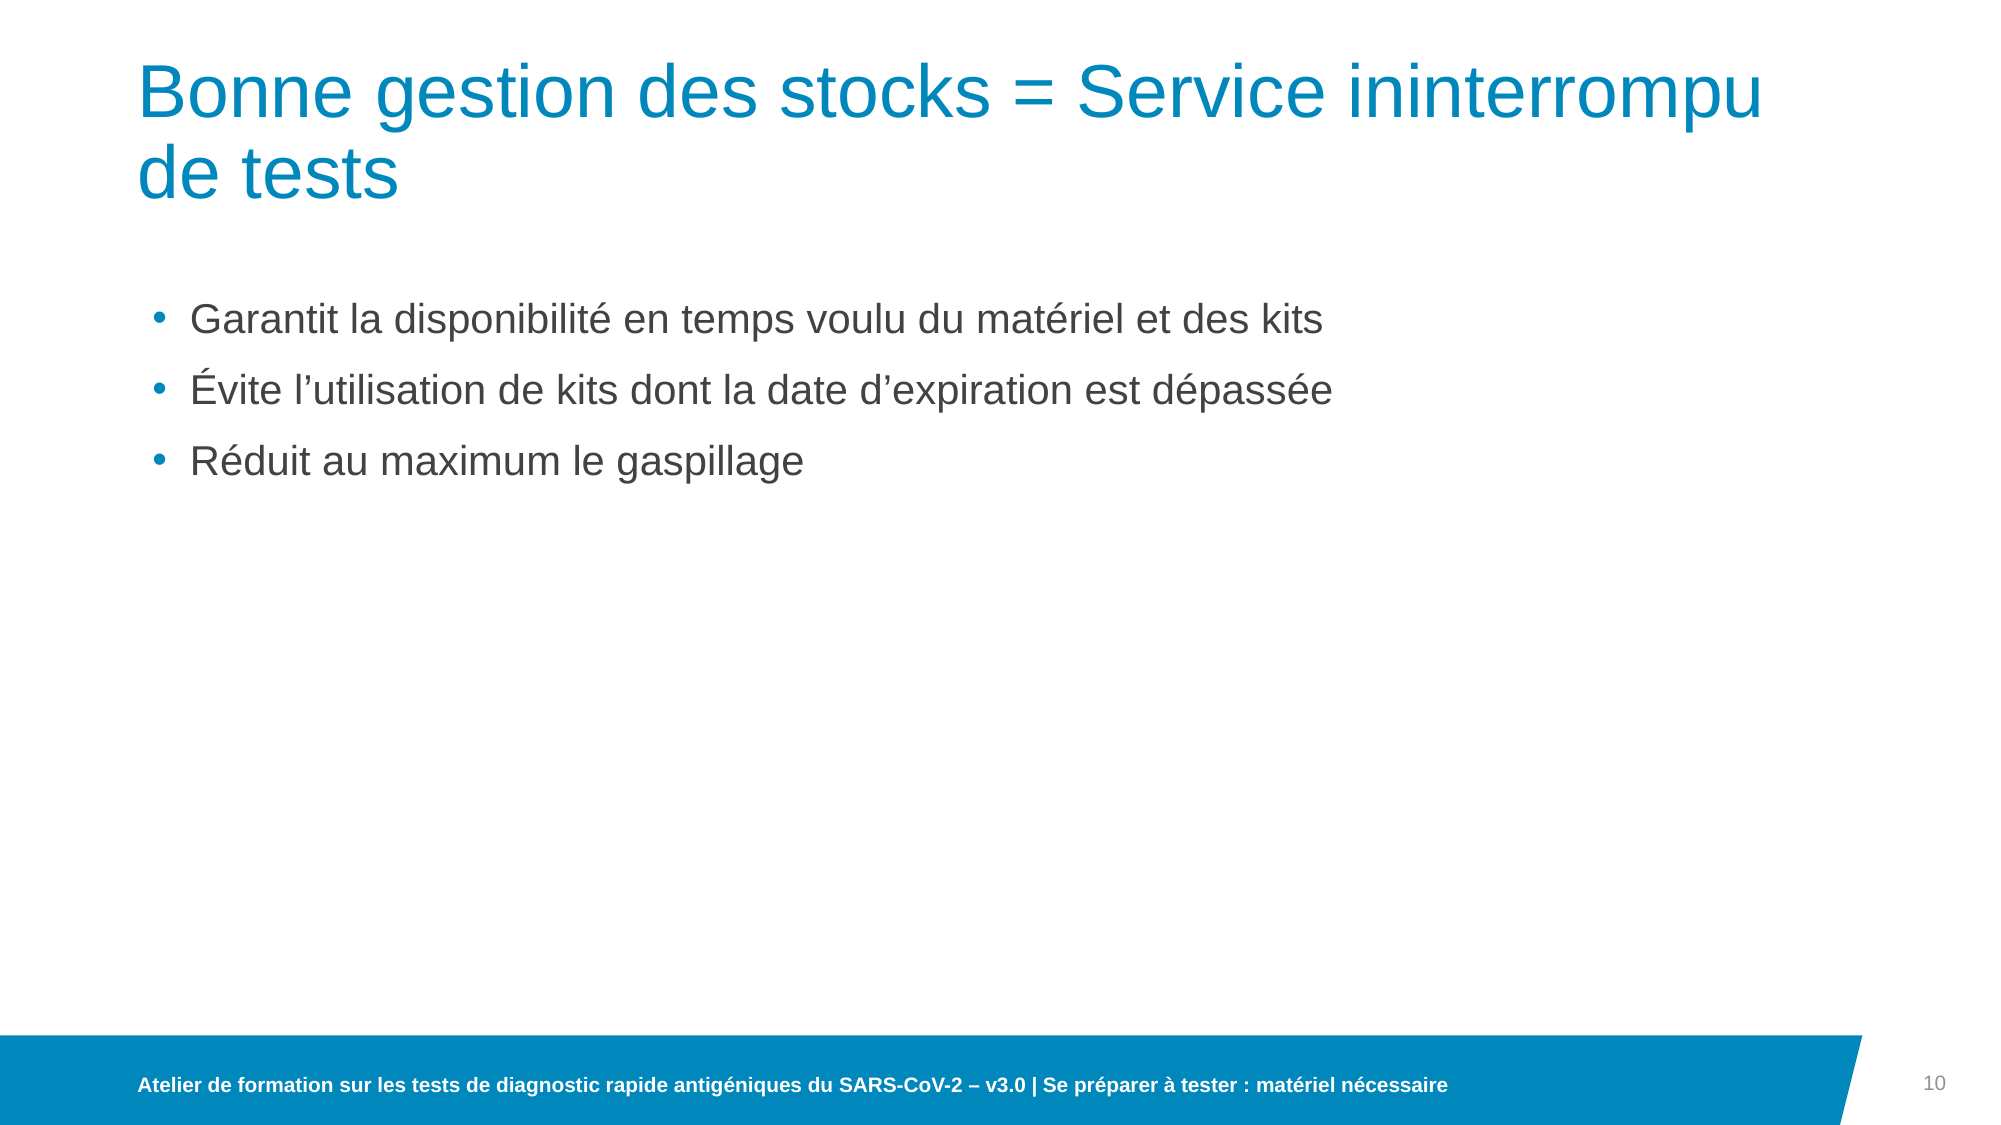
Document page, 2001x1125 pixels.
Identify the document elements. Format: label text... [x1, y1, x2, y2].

list Garantit la disponibilité en temps voulu du matériel et des kits Évite l’utilisation de kits dont la date d’expiration est dépassée Réduit au maximum le gaspillage [137, 284, 1863, 1014]
title Bonne gestion des stocks = Service ininterrompu de tests [137, 59, 1863, 215]
footer Atelier de formation sur les tests de diagnostic rapide antigéniques du SARS-CoV-2 – v3.0 | Se préparer à tester : matériel nécessaire [137, 1042, 1536, 1125]
slide_number 10 [1862, 1035, 1947, 1125]
